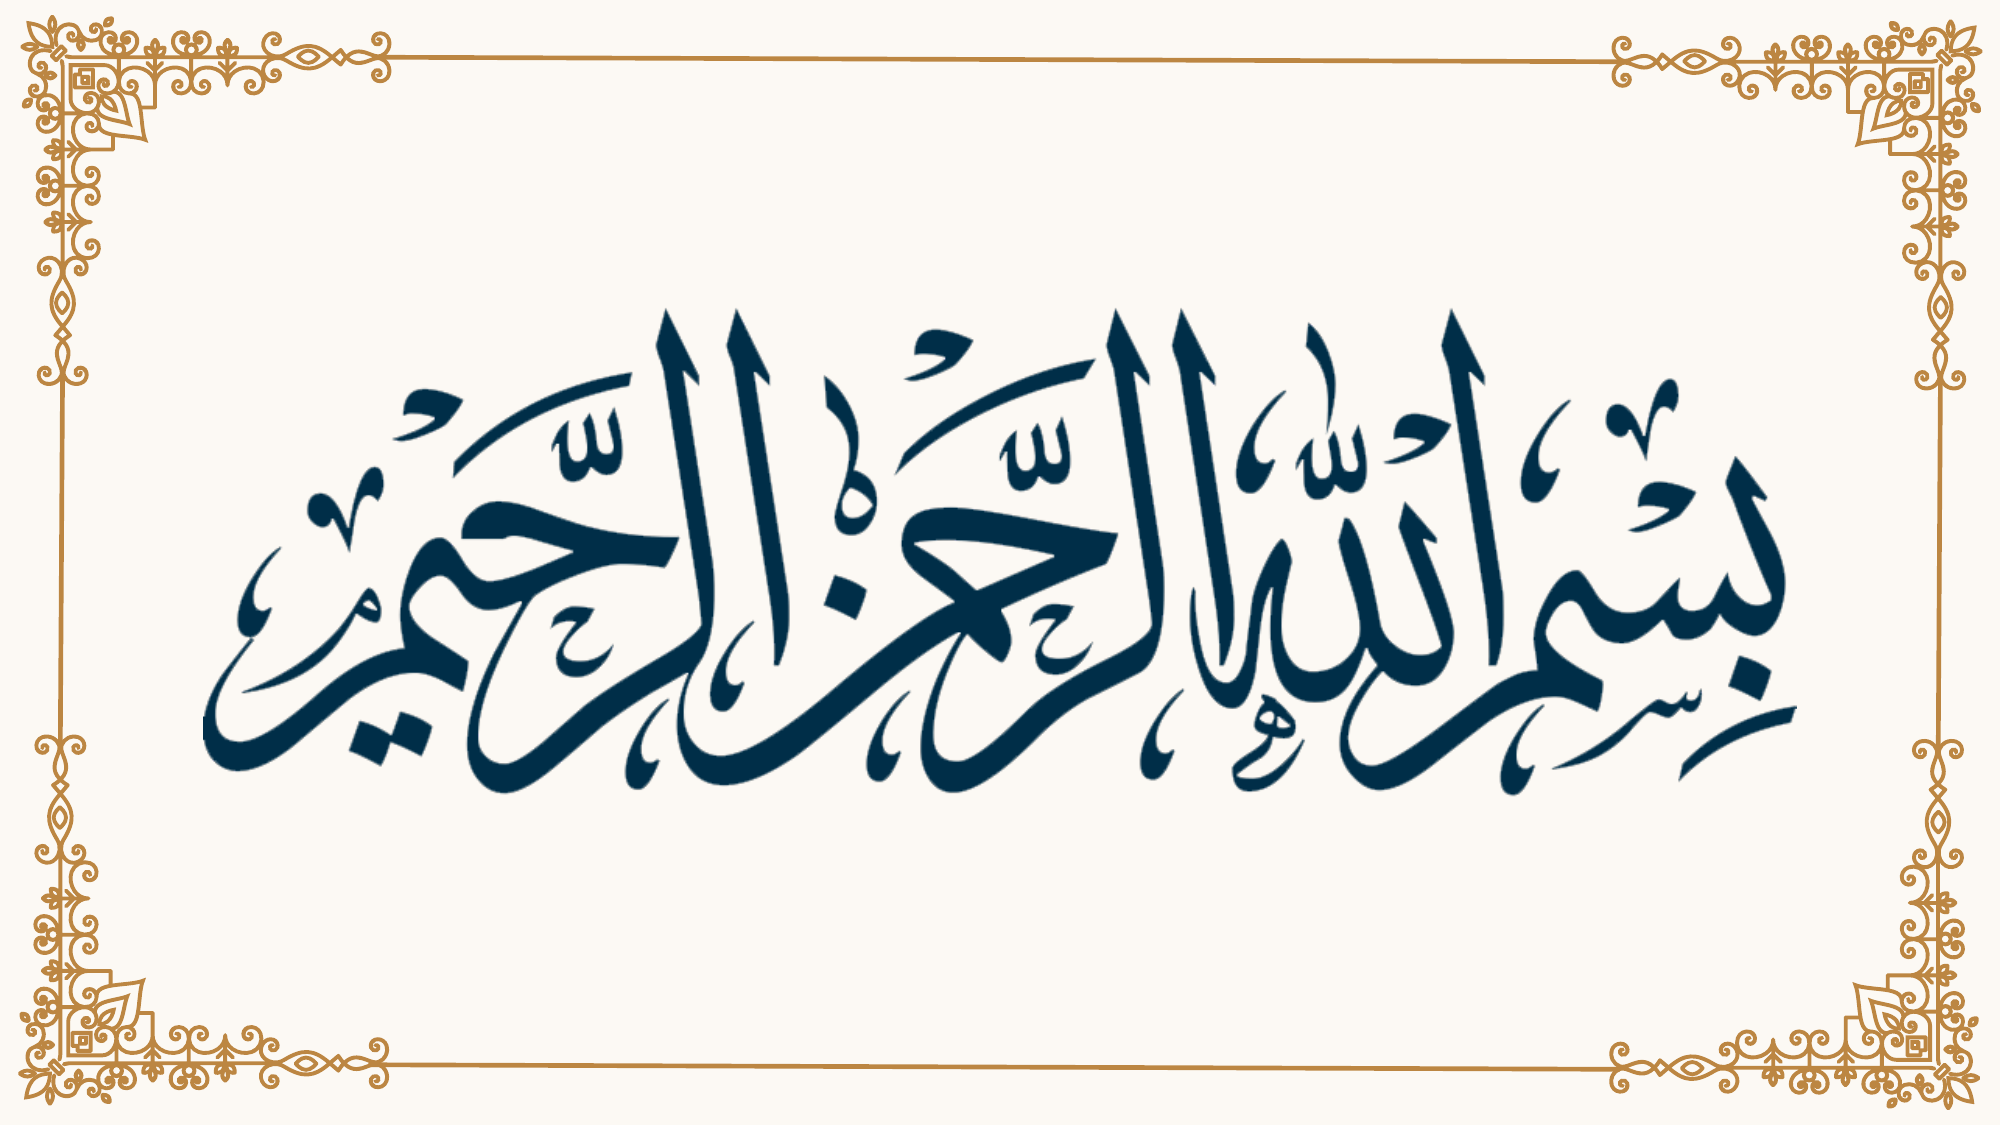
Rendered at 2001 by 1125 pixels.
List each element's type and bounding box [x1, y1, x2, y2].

picture [203, 218, 1797, 907]
